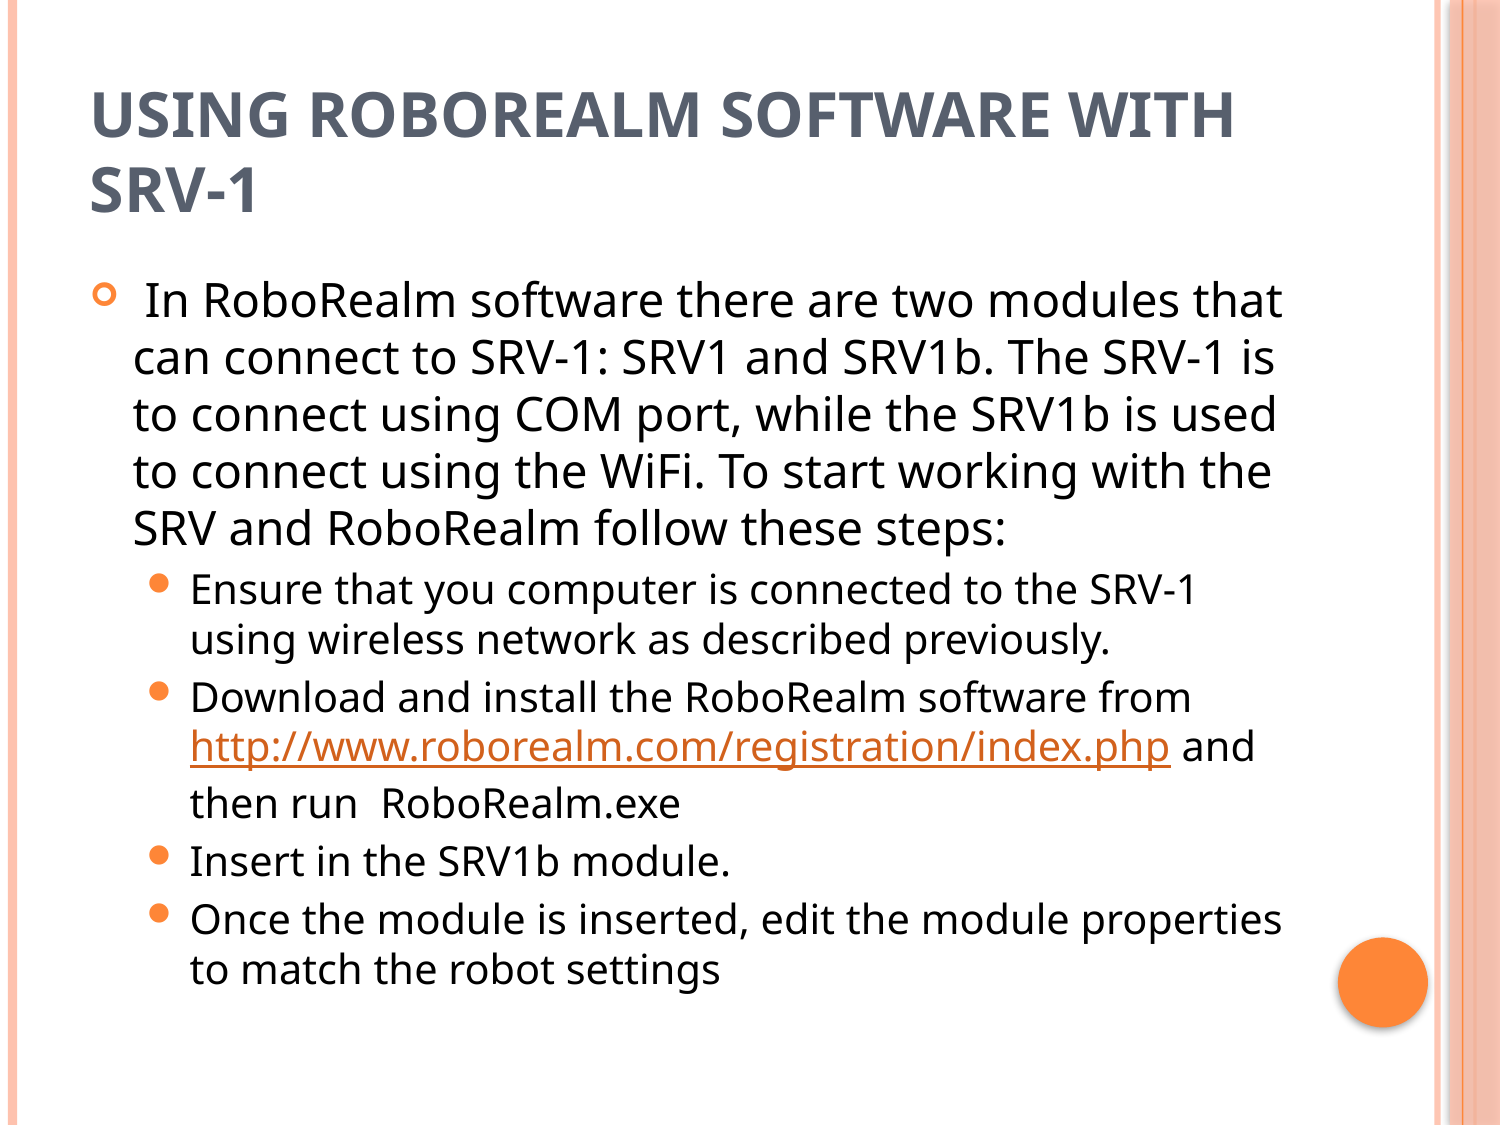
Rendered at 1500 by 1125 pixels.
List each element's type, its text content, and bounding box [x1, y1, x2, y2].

title Using RoboRealm Software with SRV-1 [75, 45, 1300, 233]
list In RoboRealm software there are two modules that can connect to SRV-1: SRV1 and SRV1b. The SRV-1 is to connect using COM port, while the SRV1b is used to connect using the WiFi. To start working with the SRV and RoboRealm follow these steps: Ensure that you computer is connected to the SRV-1 using wireless network as described previously. Download and install the RoboRealm software from http://www.roborealm.com/registration/index.php and then run RoboRealm.exe Insert in the SRV1b module. Once the module is inserted, edit the module properties to match the robot settings [75, 262, 1300, 1062]
